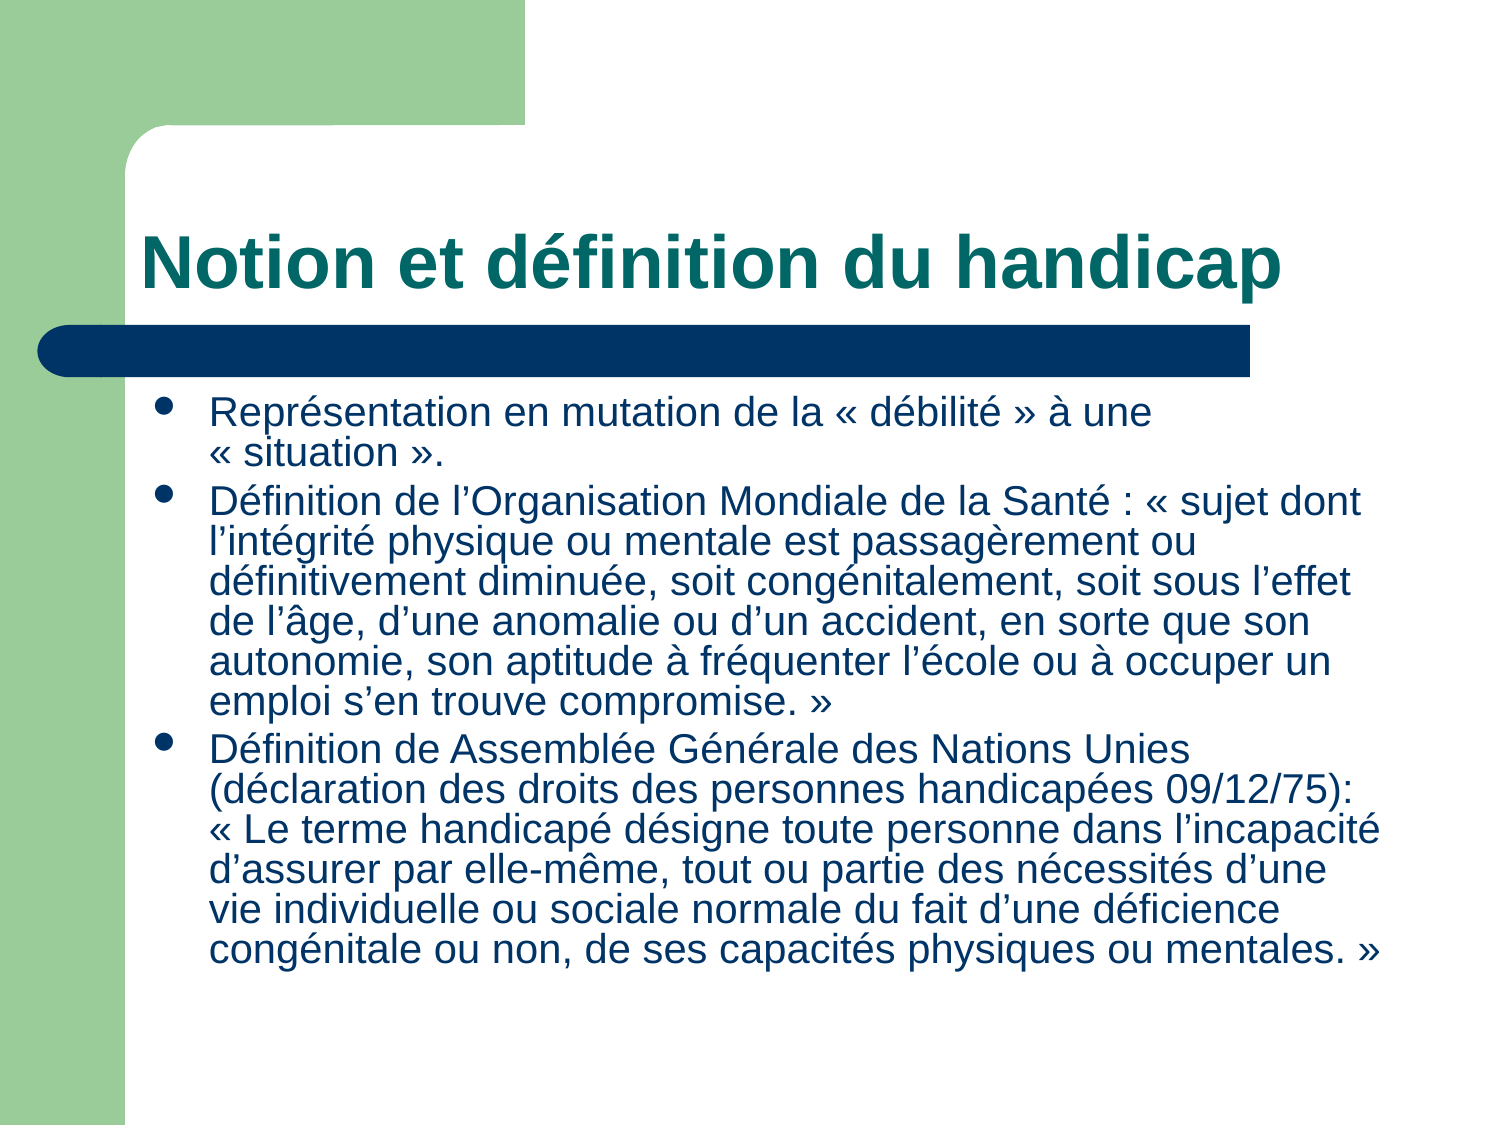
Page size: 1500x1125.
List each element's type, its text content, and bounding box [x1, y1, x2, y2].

list Représentation en mutation de la « débilité » à une « situation ». Définition de l’Organisation Mondiale de la Santé : « sujet dont l’intégrité physique ou mentale est passagèrement ou définitivement diminuée, soit congénitalement, soit sous l’effet de l’âge, d’une anomalie ou d’un accident, en sorte que son autonomie, son aptitude à fréquenter l’école ou à occuper un emploi s’en trouve compromise. » Définition de Assemblée Générale des Nations Unies (déclaration des droits des personnes handicapées 09/12/75): « Le terme handicapé désigne toute personne dans l’incapacité d’assurer par elle-même, tout ou partie des nécessités d’une vie individuelle ou sociale normale du fait d’une déficience congénitale ou non, de ses capacités physiques ou mentales. » [137, 387, 1400, 999]
title Notion et définition du handicap [125, 125, 1425, 313]
